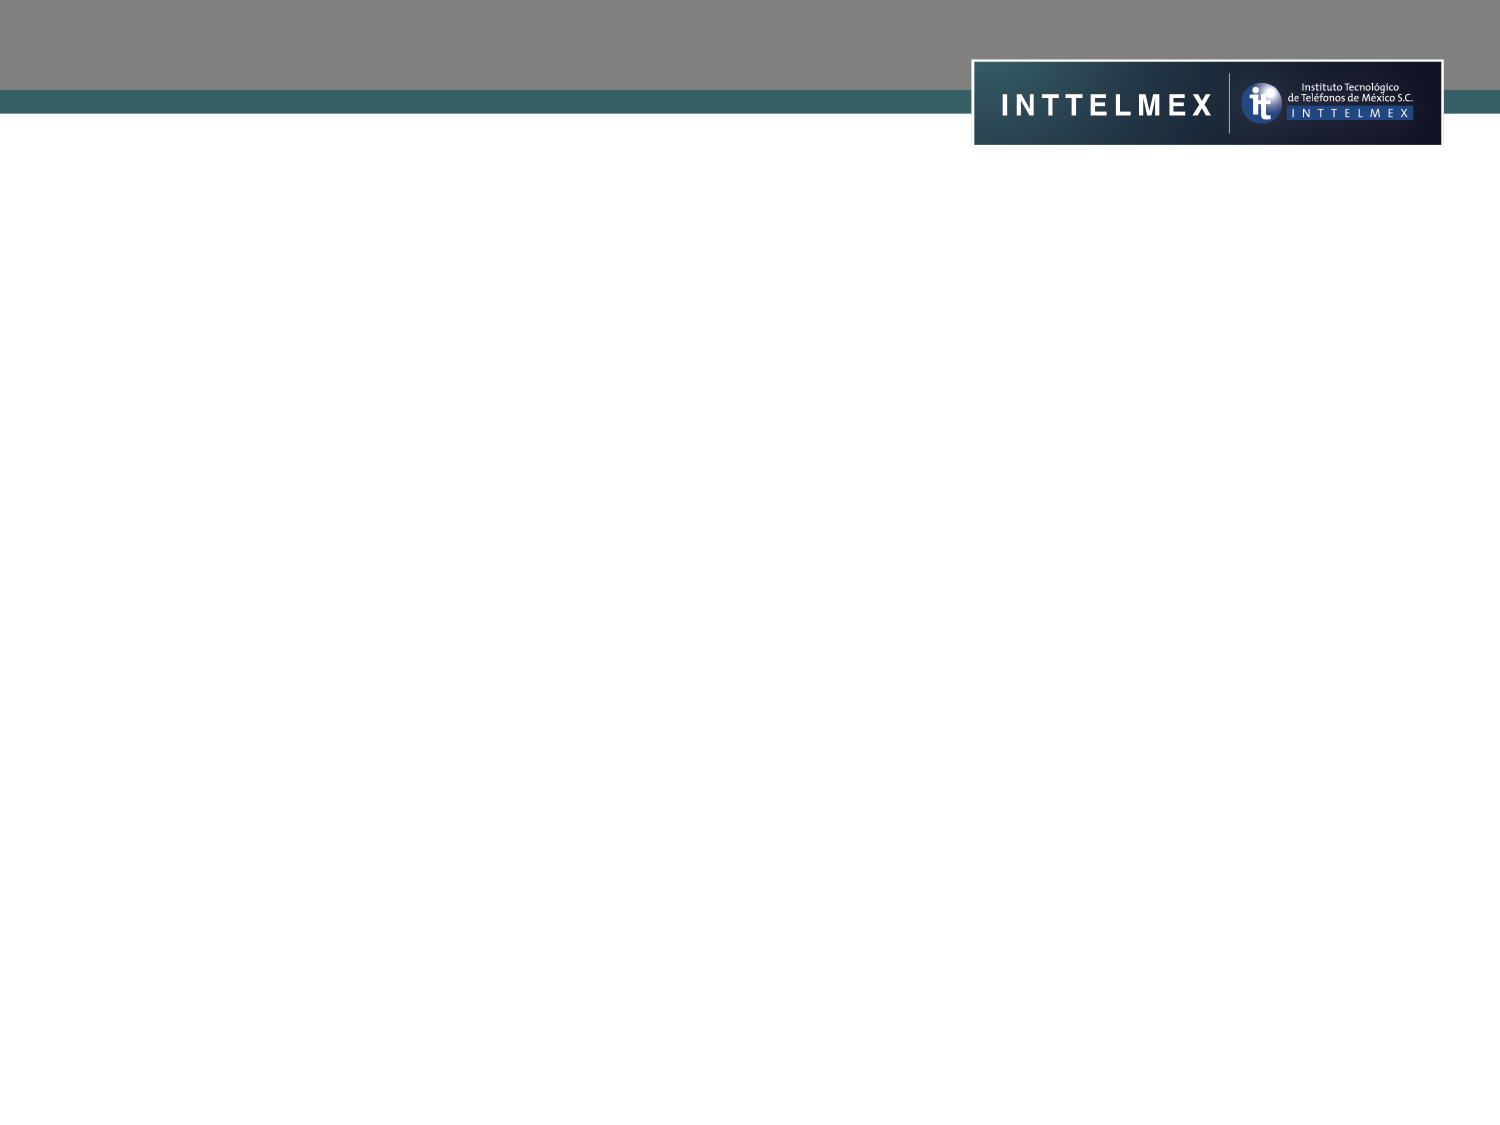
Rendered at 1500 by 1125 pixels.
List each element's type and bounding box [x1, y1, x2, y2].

text_box [0, 0, 1500, 88]
text_box [0, 88, 957, 116]
text_box [1458, 88, 1500, 116]
picture [962, 54, 1453, 153]
